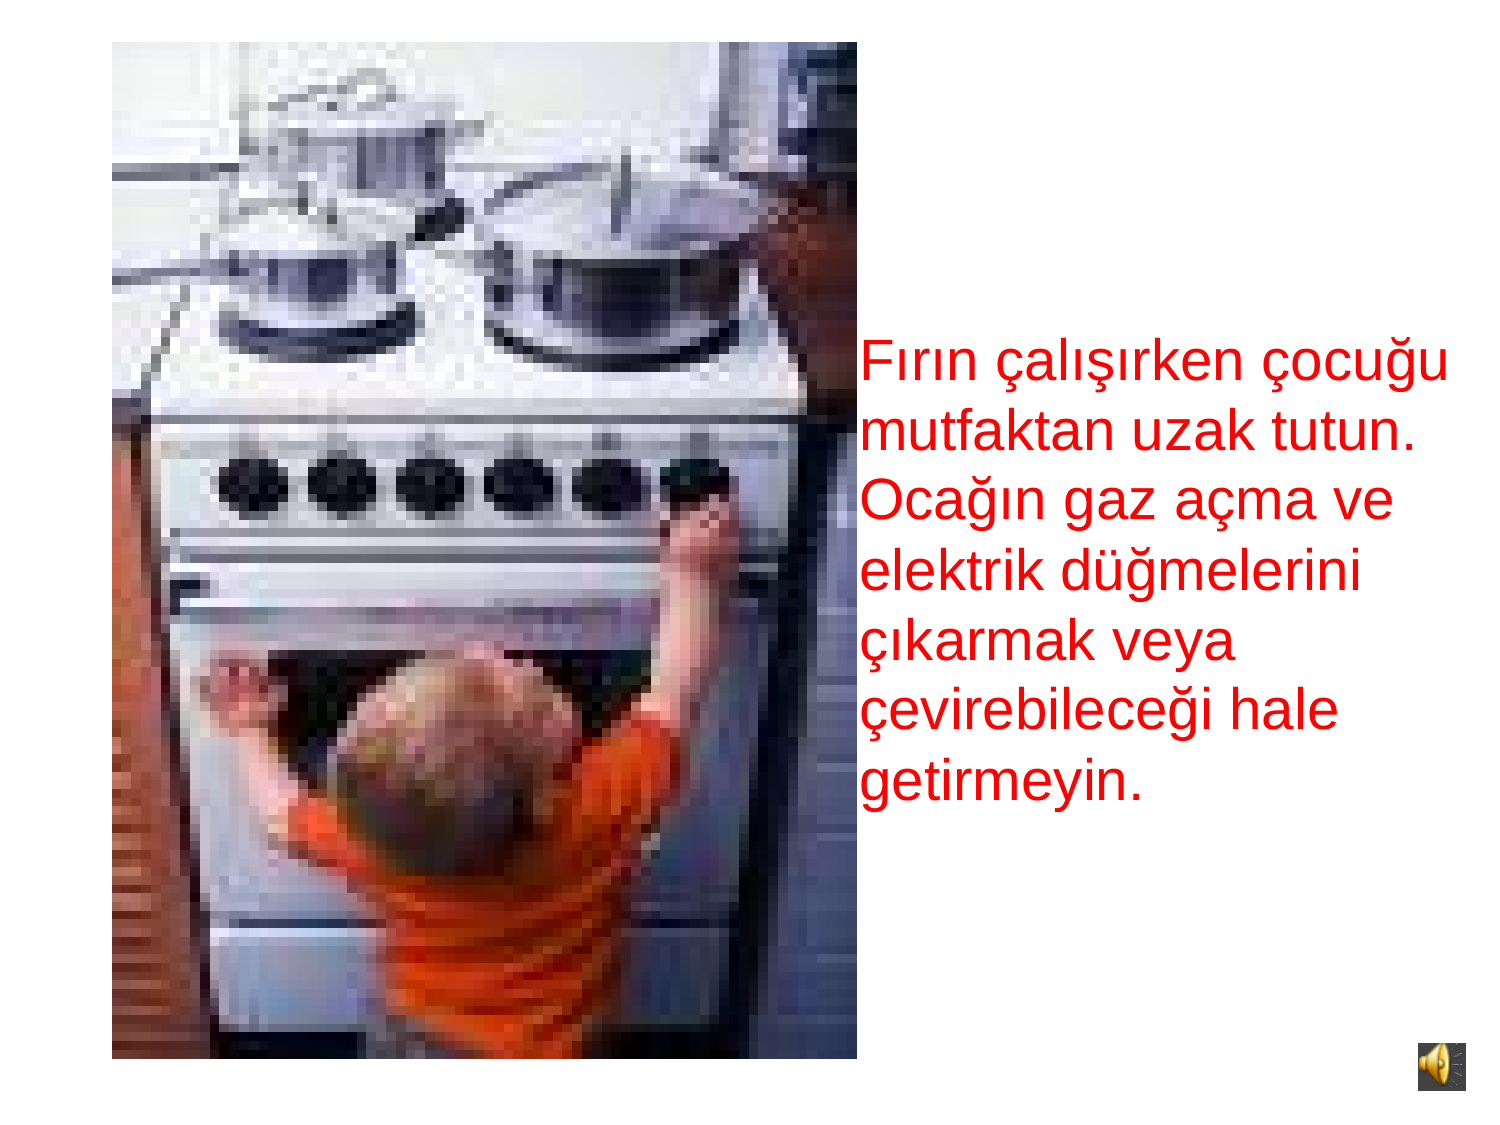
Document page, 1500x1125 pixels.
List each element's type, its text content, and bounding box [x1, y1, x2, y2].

text_box Fırın çalışırken çocuğu mutfaktan uzak tutun. Ocağın gaz açma ve elektrik düğmelerini çıkarmak veya çevirebileceği hale getirmeyin. [860, 314, 1500, 819]
picture [111, 42, 857, 1059]
picture [1416, 1041, 1468, 1093]
